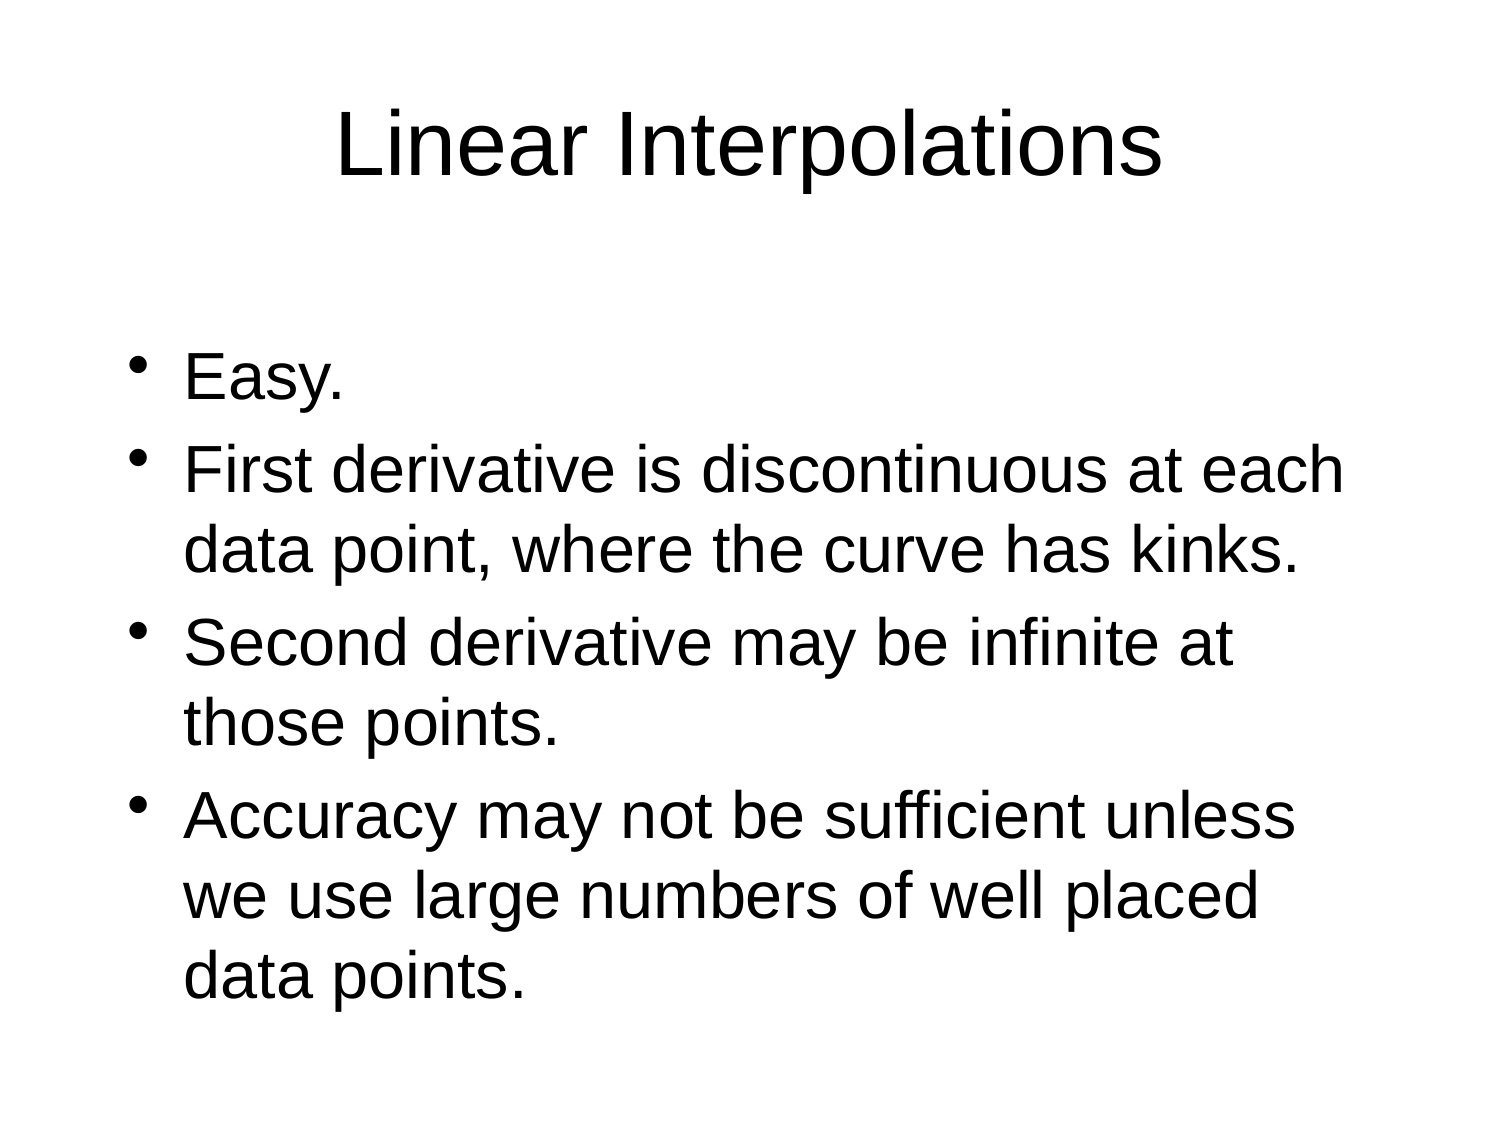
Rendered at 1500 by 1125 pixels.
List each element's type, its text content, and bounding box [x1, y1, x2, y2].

list Easy. First derivative is discontinuous at each data point, where the curve has kinks. Second derivative may be infinite at those points. Accuracy may not be sufficient unless we use large numbers of well placed data points. [112, 324, 1388, 1063]
title Linear Interpolations [74, 44, 1426, 233]
